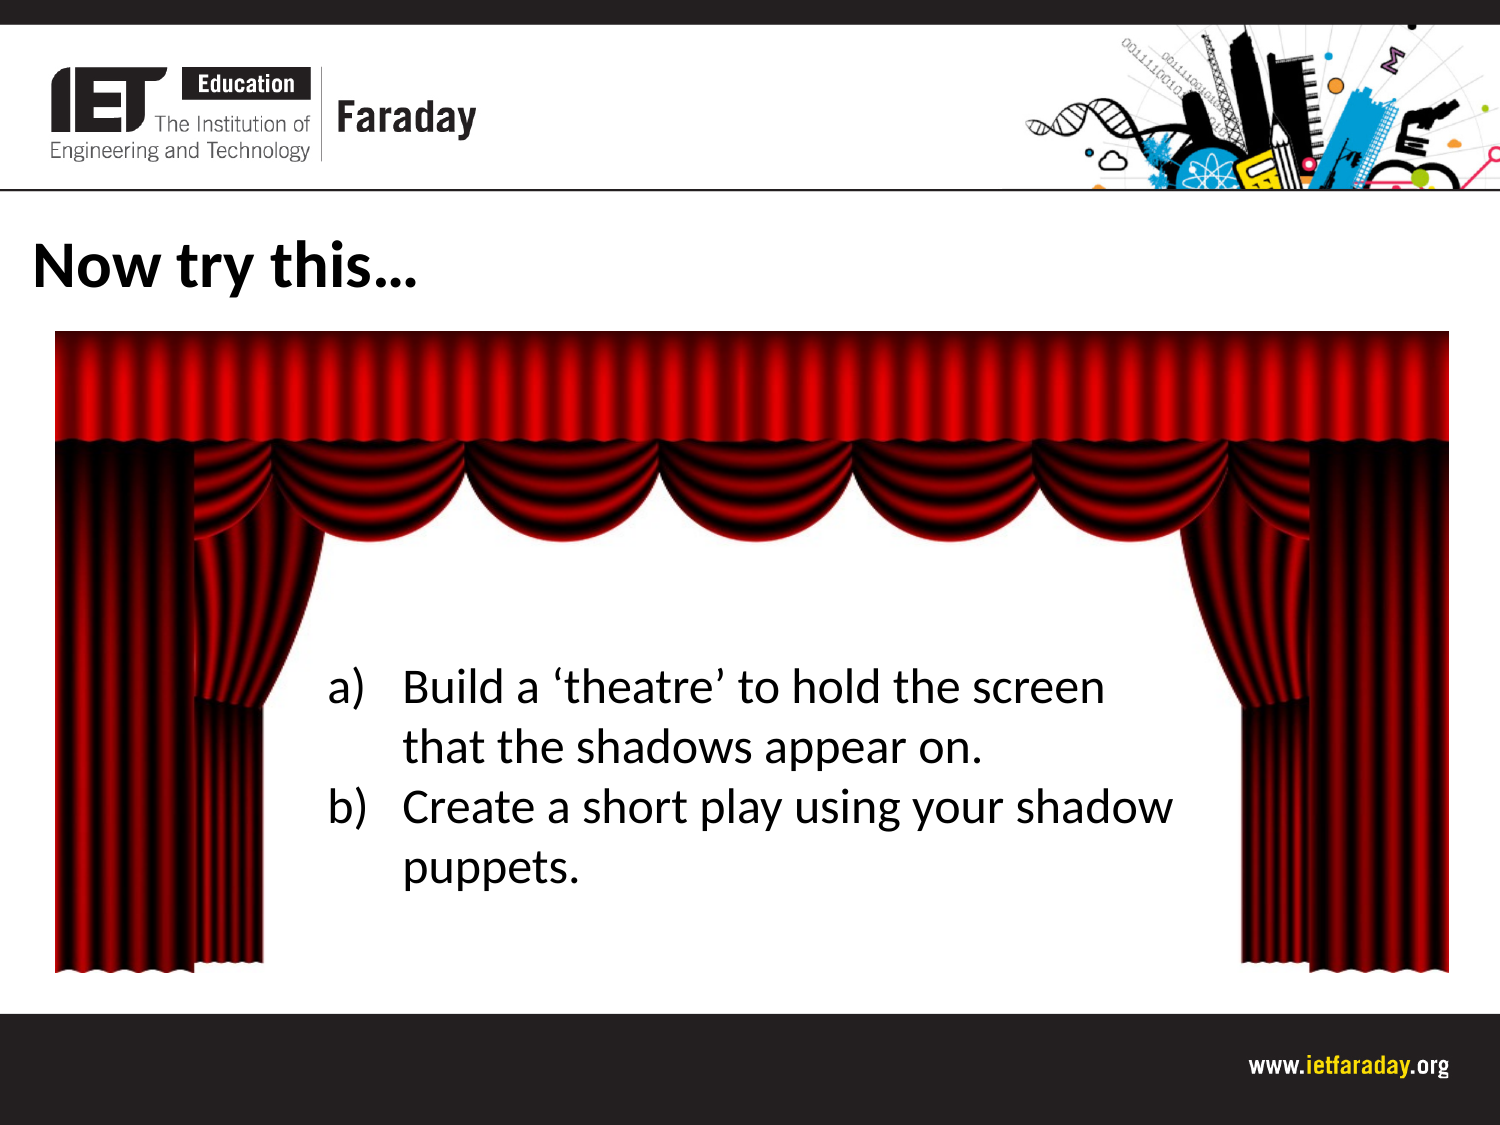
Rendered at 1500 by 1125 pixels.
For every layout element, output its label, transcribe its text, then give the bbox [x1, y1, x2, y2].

text_box Now try this… [17, 212, 1447, 308]
picture [0, 0, 1500, 1125]
